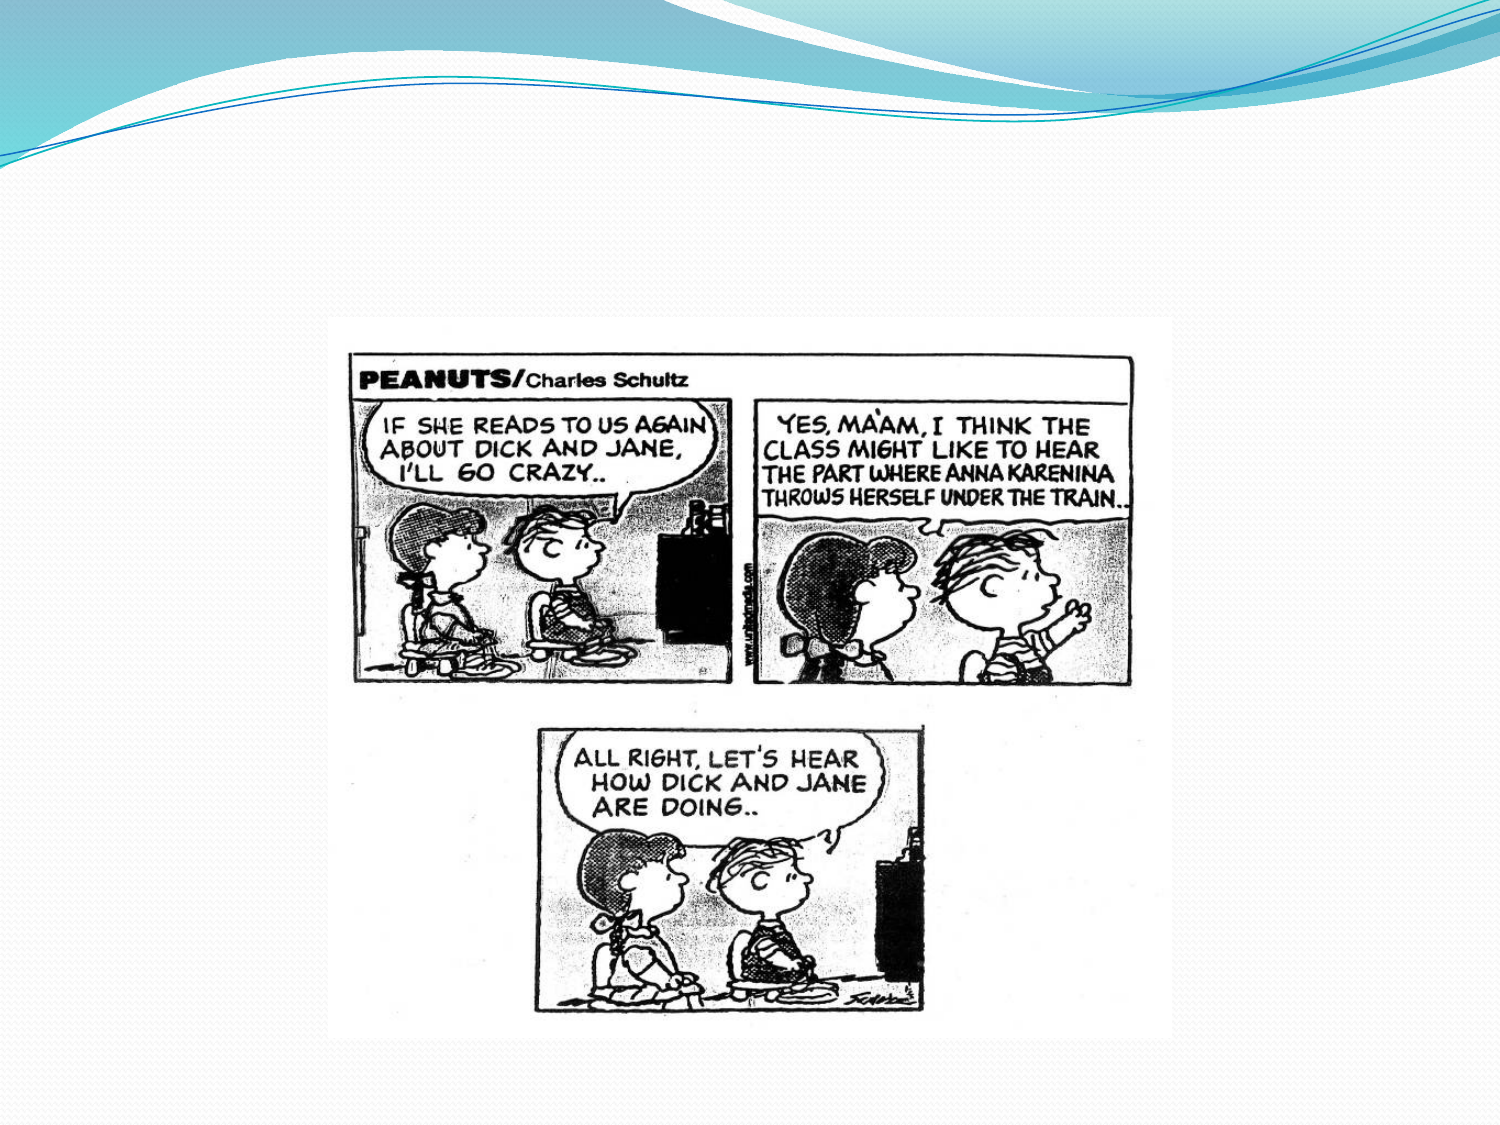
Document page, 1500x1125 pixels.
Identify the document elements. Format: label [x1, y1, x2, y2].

list [328, 317, 1172, 1038]
